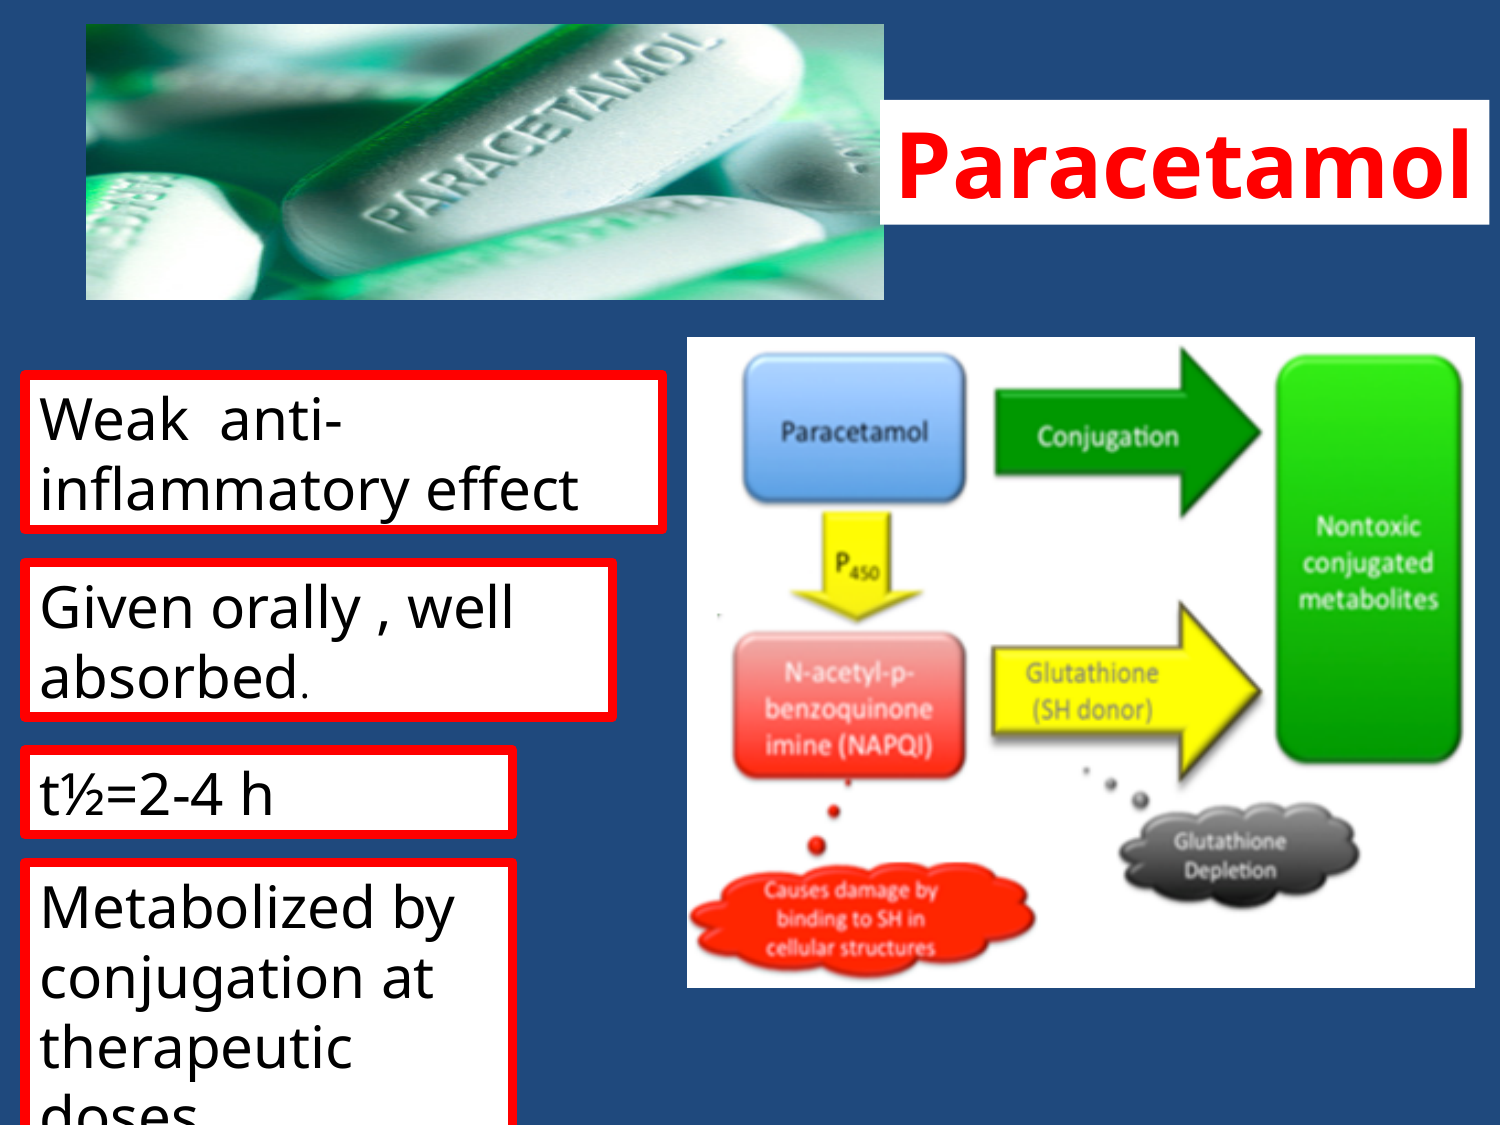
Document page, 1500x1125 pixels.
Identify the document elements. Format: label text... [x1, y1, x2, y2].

text_box Paracetamol [926, 99, 1490, 225]
text_box Weak anti-inflammatory effect [24, 374, 663, 530]
text_box Given orally , well absorbed. [24, 562, 613, 718]
text_box Metabolized by conjugation at therapeutic doses [24, 862, 513, 1125]
picture [687, 337, 1476, 988]
picture [86, 24, 884, 301]
text_box t½=2-4 h [24, 750, 513, 835]
